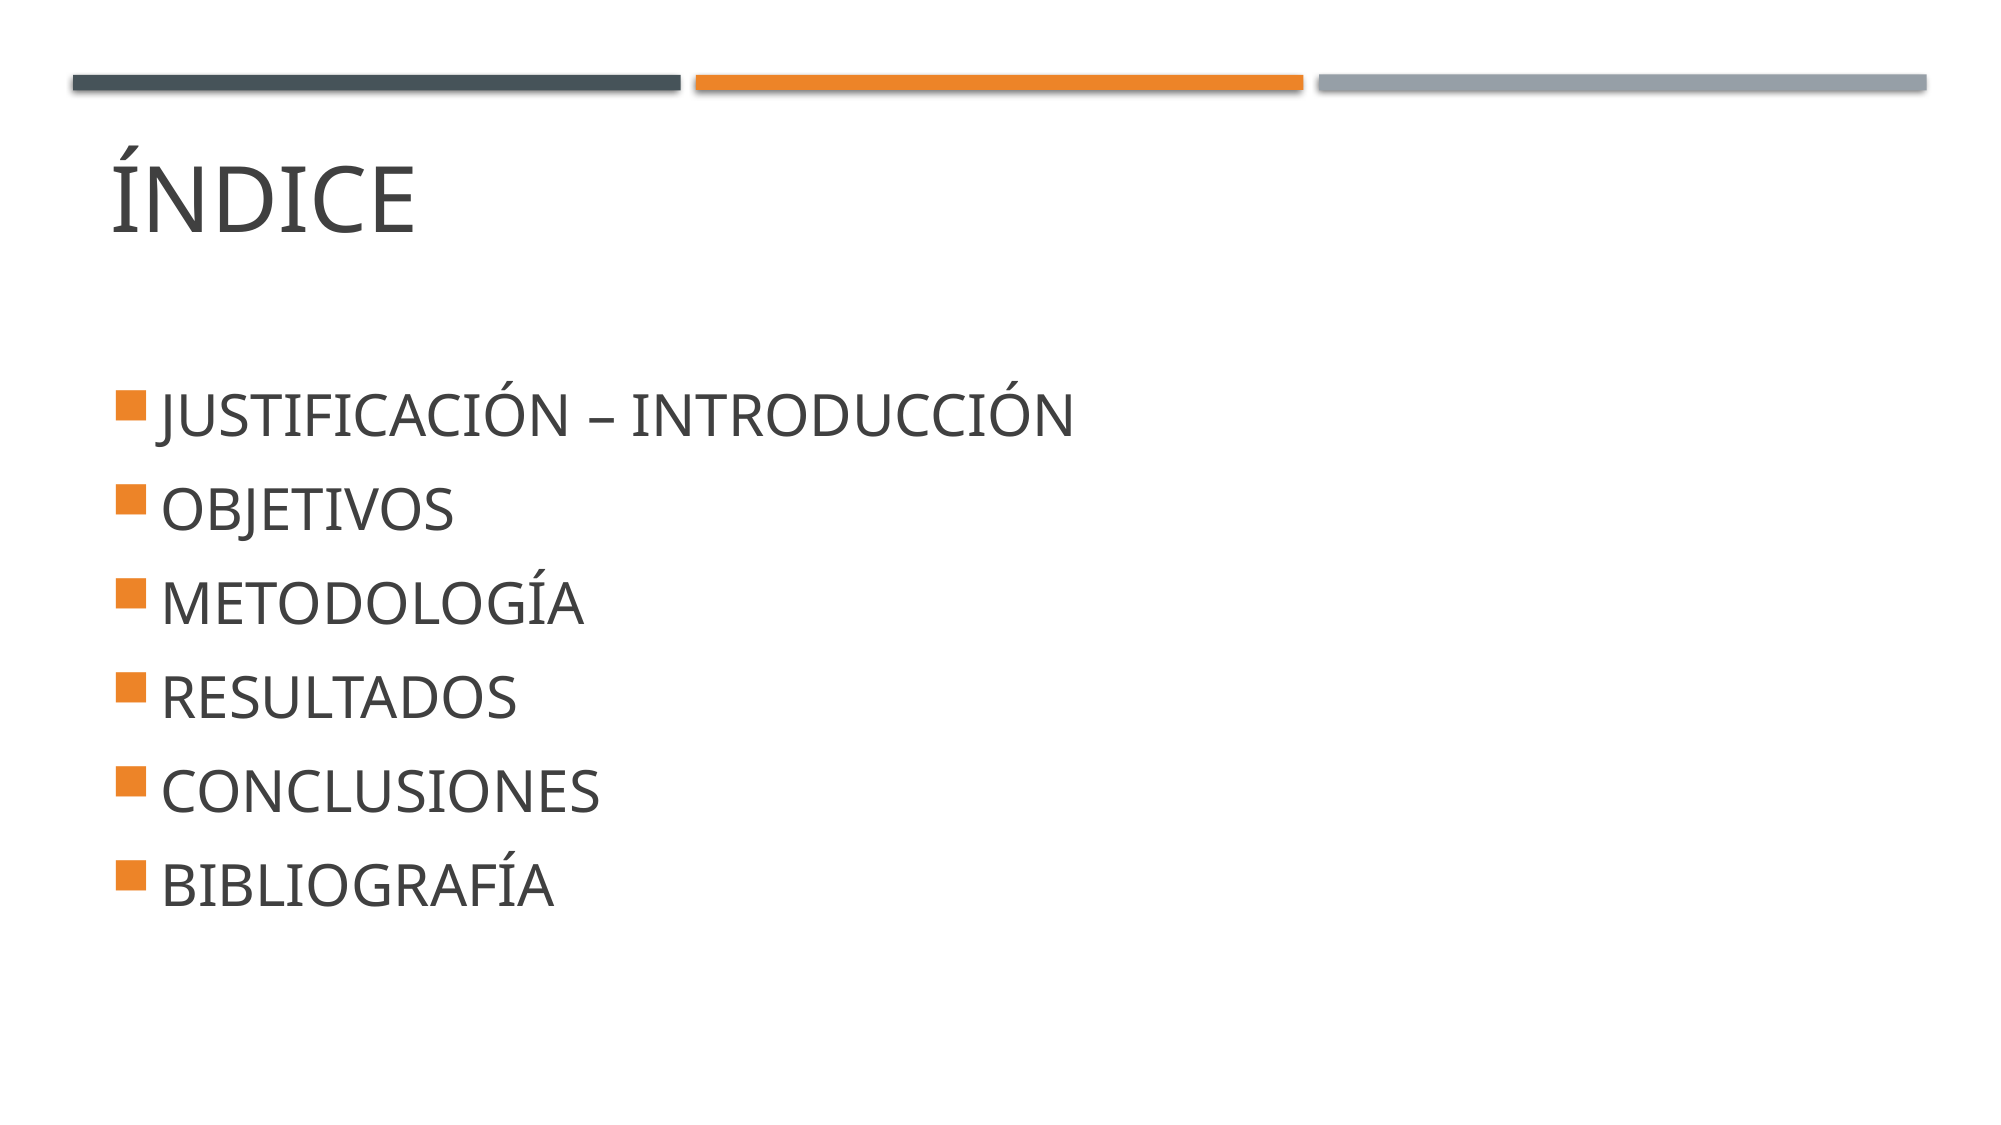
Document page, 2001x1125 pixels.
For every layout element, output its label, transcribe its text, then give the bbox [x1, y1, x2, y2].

title índice [95, 115, 1905, 231]
list JUSTIFICACIÓN – INTRODUCCIÓN OBJETIVOS METODOLOGÍA RESULTADOS CONCLUSIONES BIBLIOGRAFÍA [95, 231, 1905, 1064]
